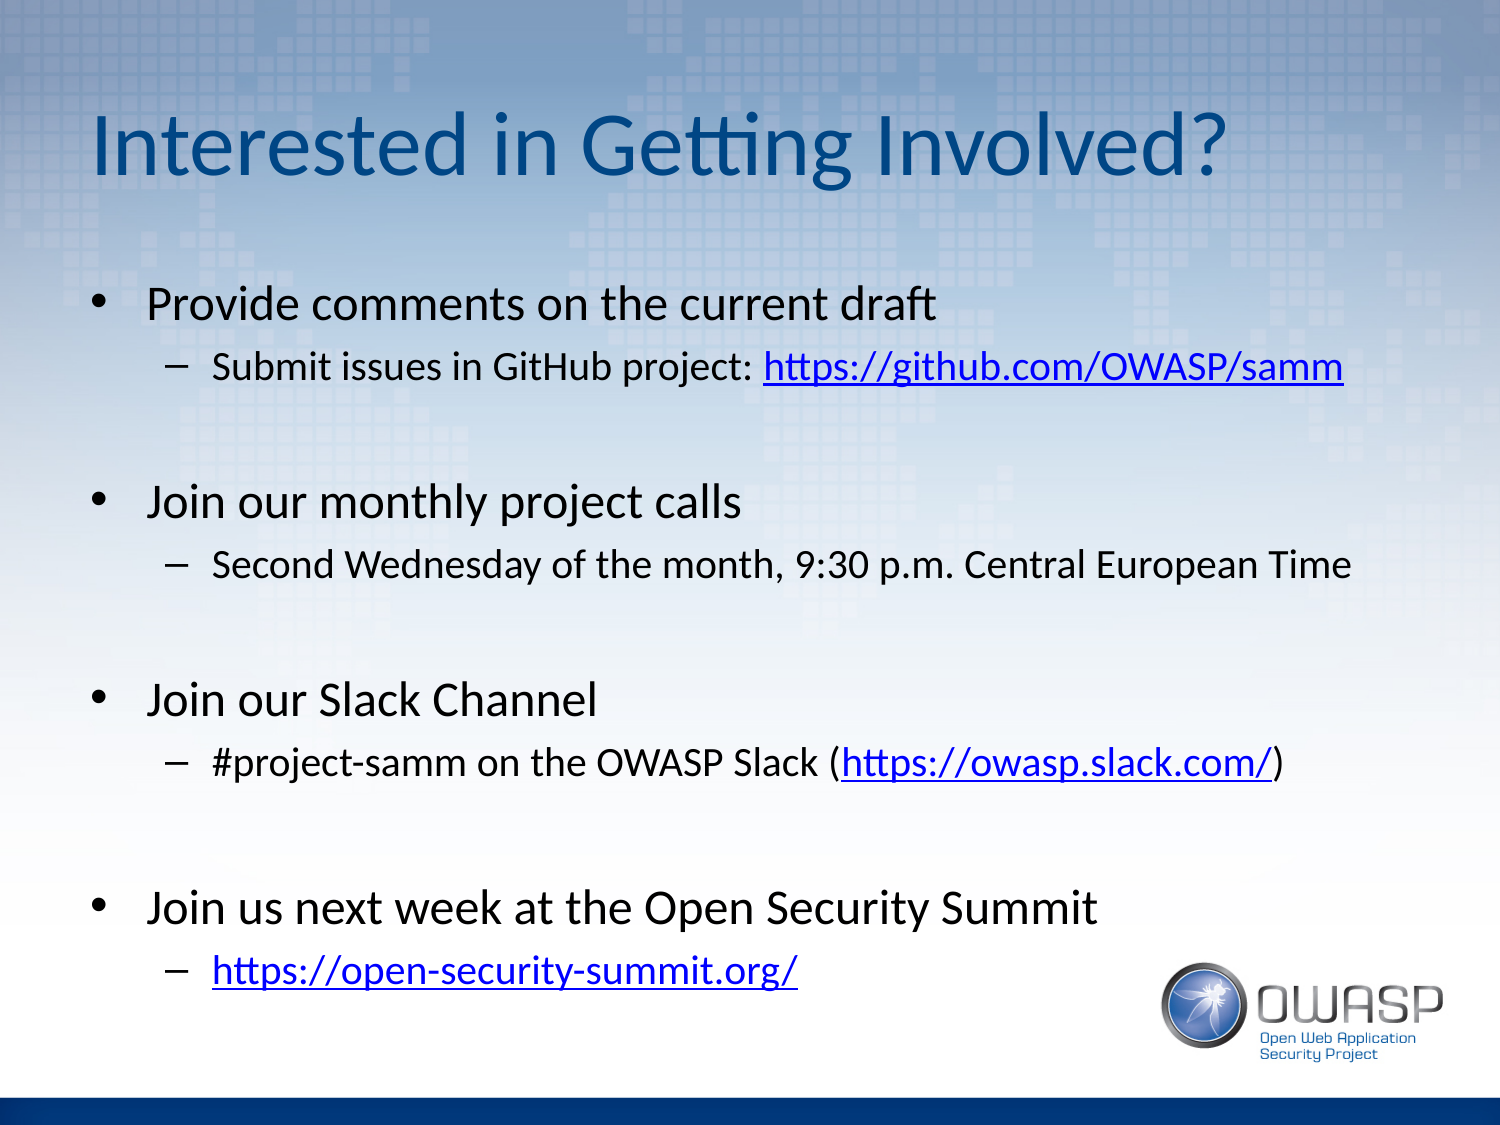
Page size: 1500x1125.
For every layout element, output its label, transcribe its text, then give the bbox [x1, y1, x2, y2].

picture [0, 0, 1500, 1125]
title Interested in Getting Involved? [75, 45, 1425, 233]
list Provide comments on the current draft Submit issues in GitHub project: https://github.com/OWASP/samm Join our monthly project calls Second Wednesday of the month, 9:30 p.m. Central European Time Join our Slack Channel #project-samm on the OWASP Slack (https://owasp.slack.com/) Join us next week at the Open Security Summit https://open-security-summit.org/ [75, 262, 1425, 1018]
